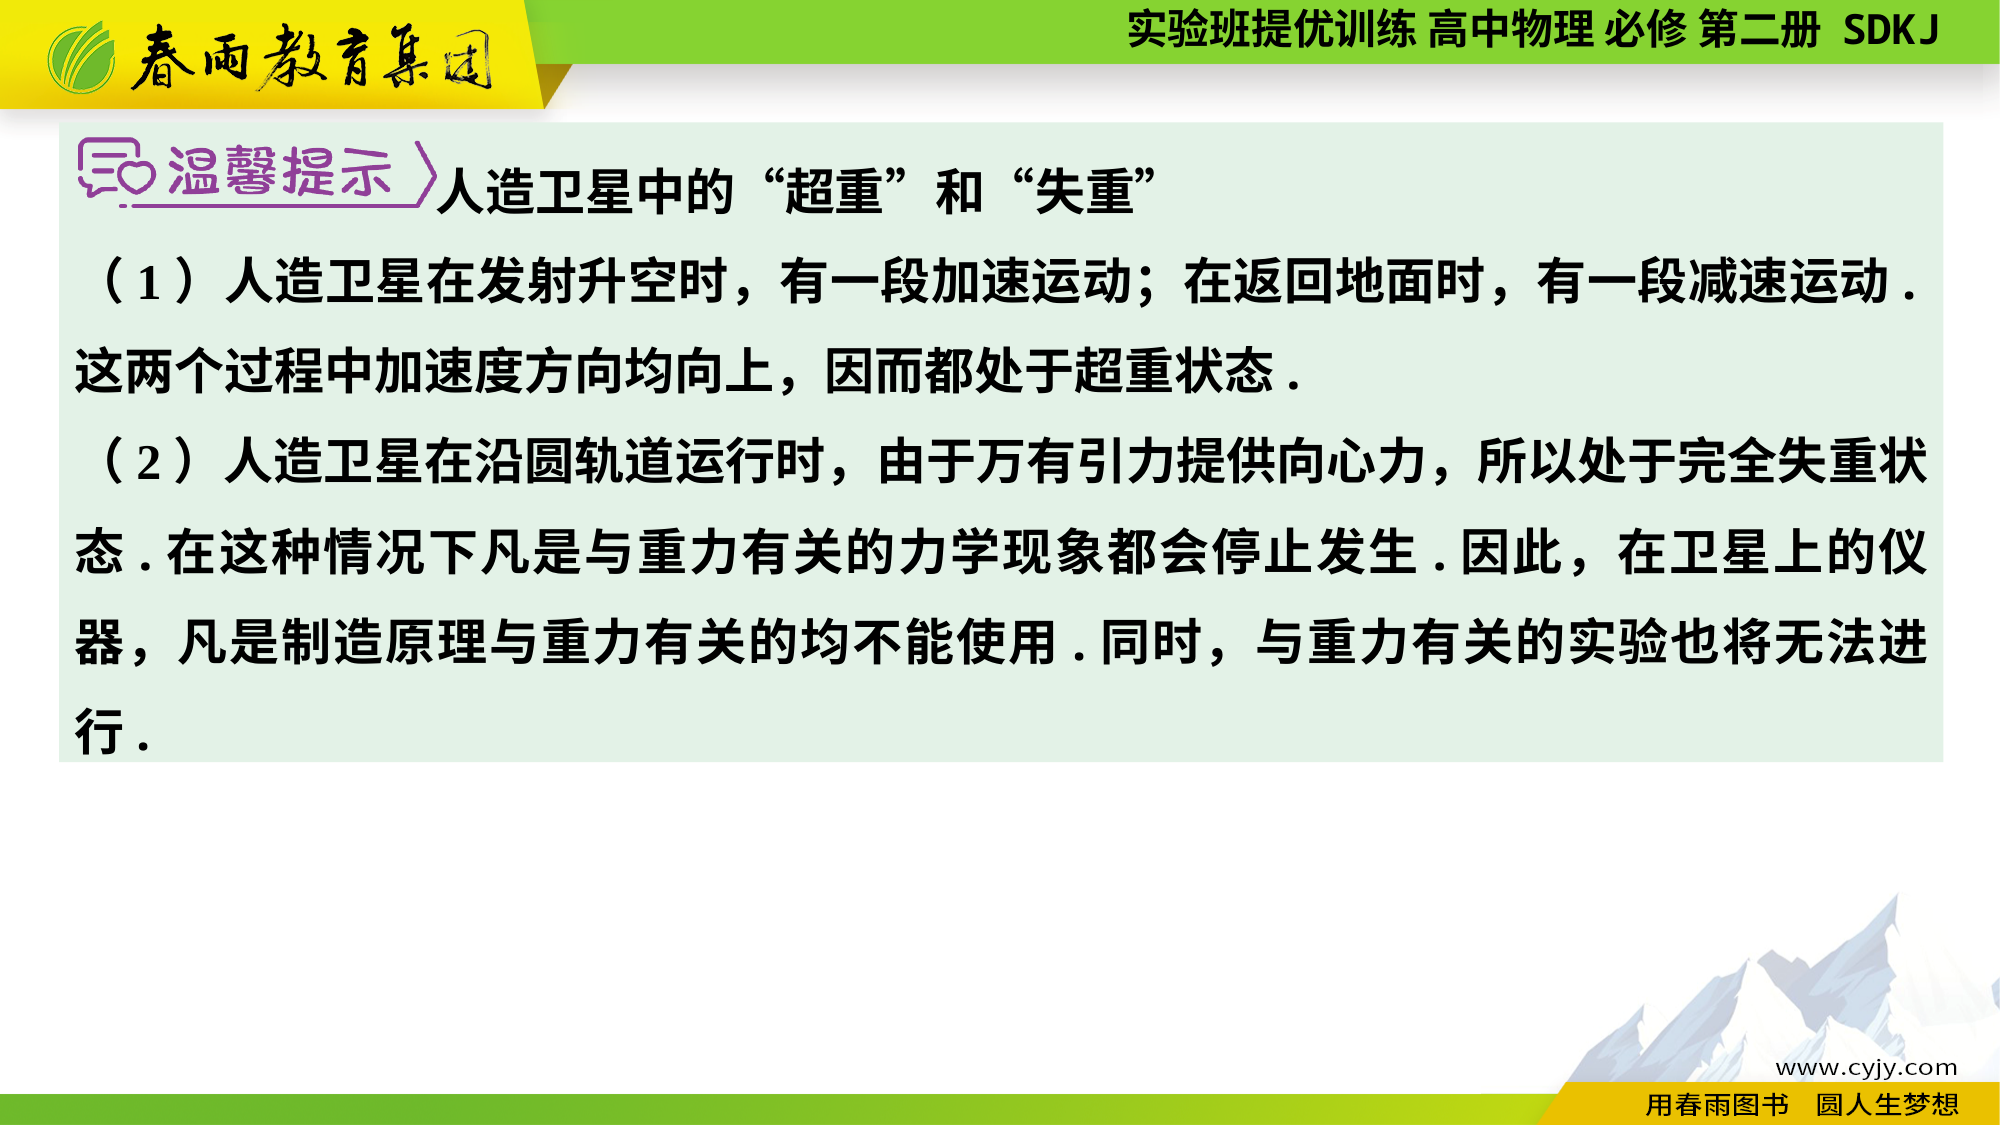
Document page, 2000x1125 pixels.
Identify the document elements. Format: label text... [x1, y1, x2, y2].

list 人造卫星中的“超重”和“失重” （1）人造卫星在发射升空时，有一段加速运动；在返回地面时，有一段减速运动.这两个过程中加速度方向均向上，因而都处于超重状态. （2）人造卫星在沿圆轨道运行时，由于万有引力提供向心力，所以处于完全失重状态.在这种情况下凡是与重力有关的力学现象都会停止发生.因此，在卫星上的仪器，凡是制造原理与重力有关的均不能使用.同时，与重力有关的实验也将无法进行. [59, 122, 1944, 763]
picture [0, 0, 2000, 1125]
